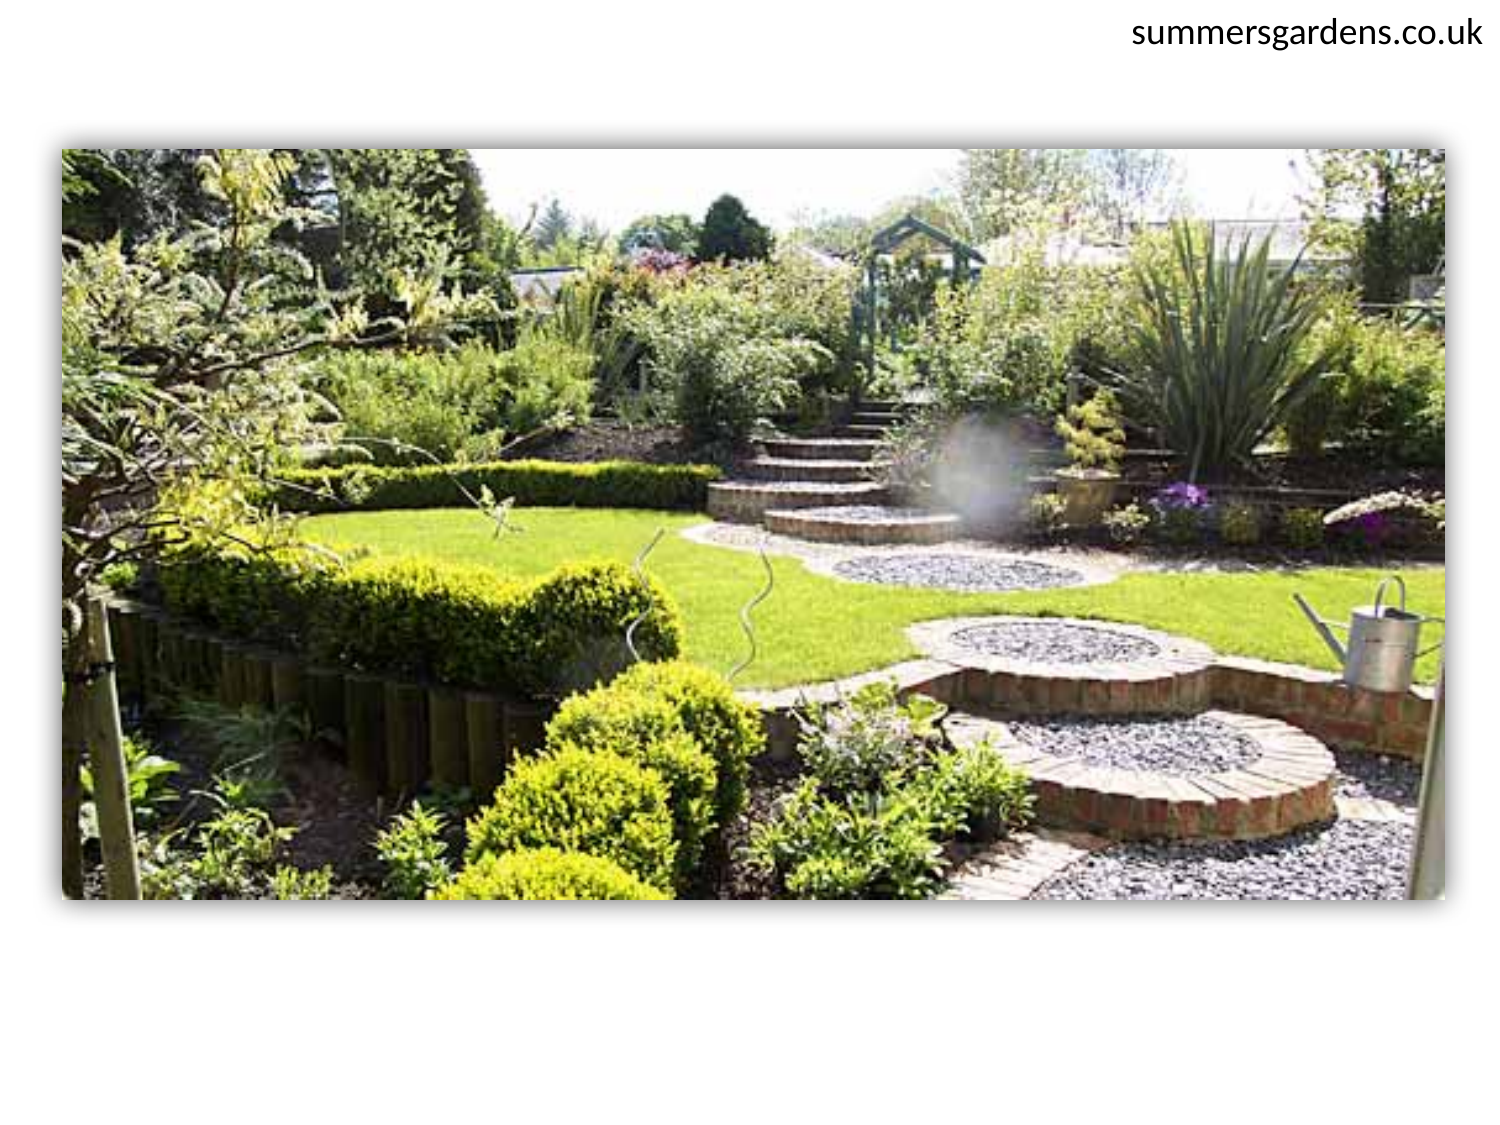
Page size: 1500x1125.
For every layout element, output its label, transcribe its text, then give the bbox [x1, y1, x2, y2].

text_box summersgardens.co.uk [1116, 0, 1499, 60]
picture [62, 149, 1445, 901]
